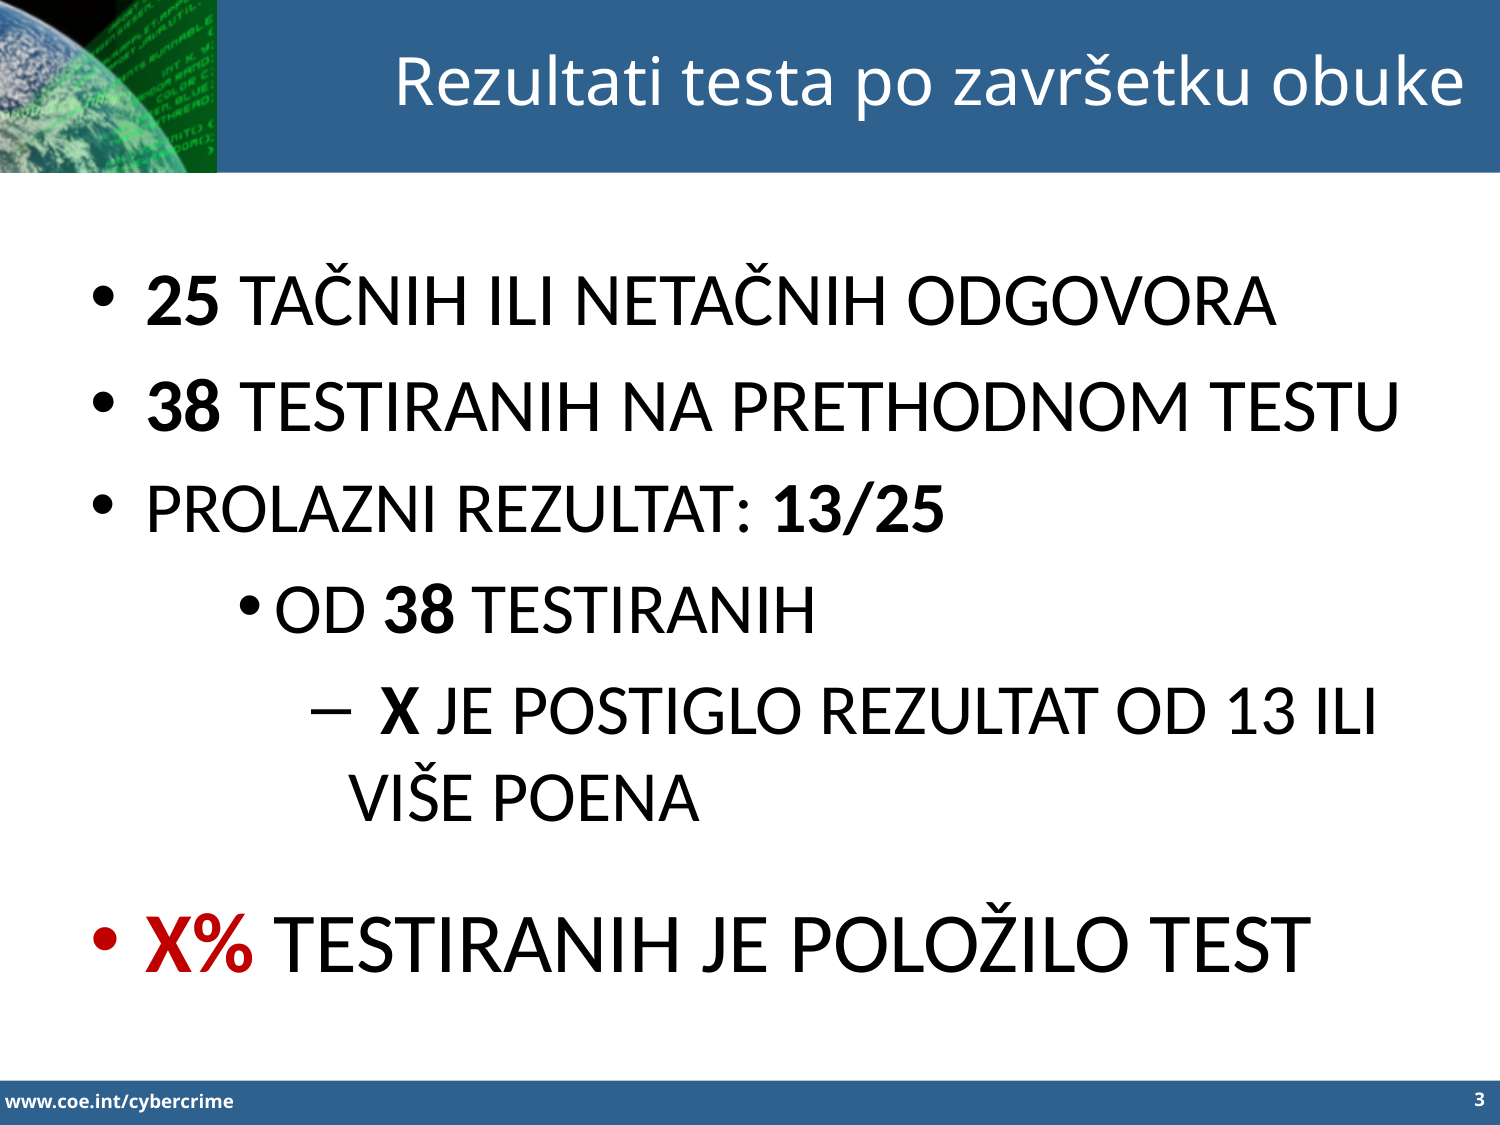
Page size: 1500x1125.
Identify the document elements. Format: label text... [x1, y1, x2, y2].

text_box 25 TAČNIH ILI NETAČNIH ODGOVORA 38 TESTIRANIH NA PRETHODNOM TESTU PROLAZNI REZULTAT: 13/25 OD 38 TESTIRANIH X JE POSTIGLO REZULTAT OD 13 ILI VIŠE POENA X% TESTIRANIH JE POLOŽILO TEST [74, 241, 1425, 1067]
picture [0, 1, 217, 173]
text_box Rezultati testa po završetku obuke [230, 31, 1483, 126]
